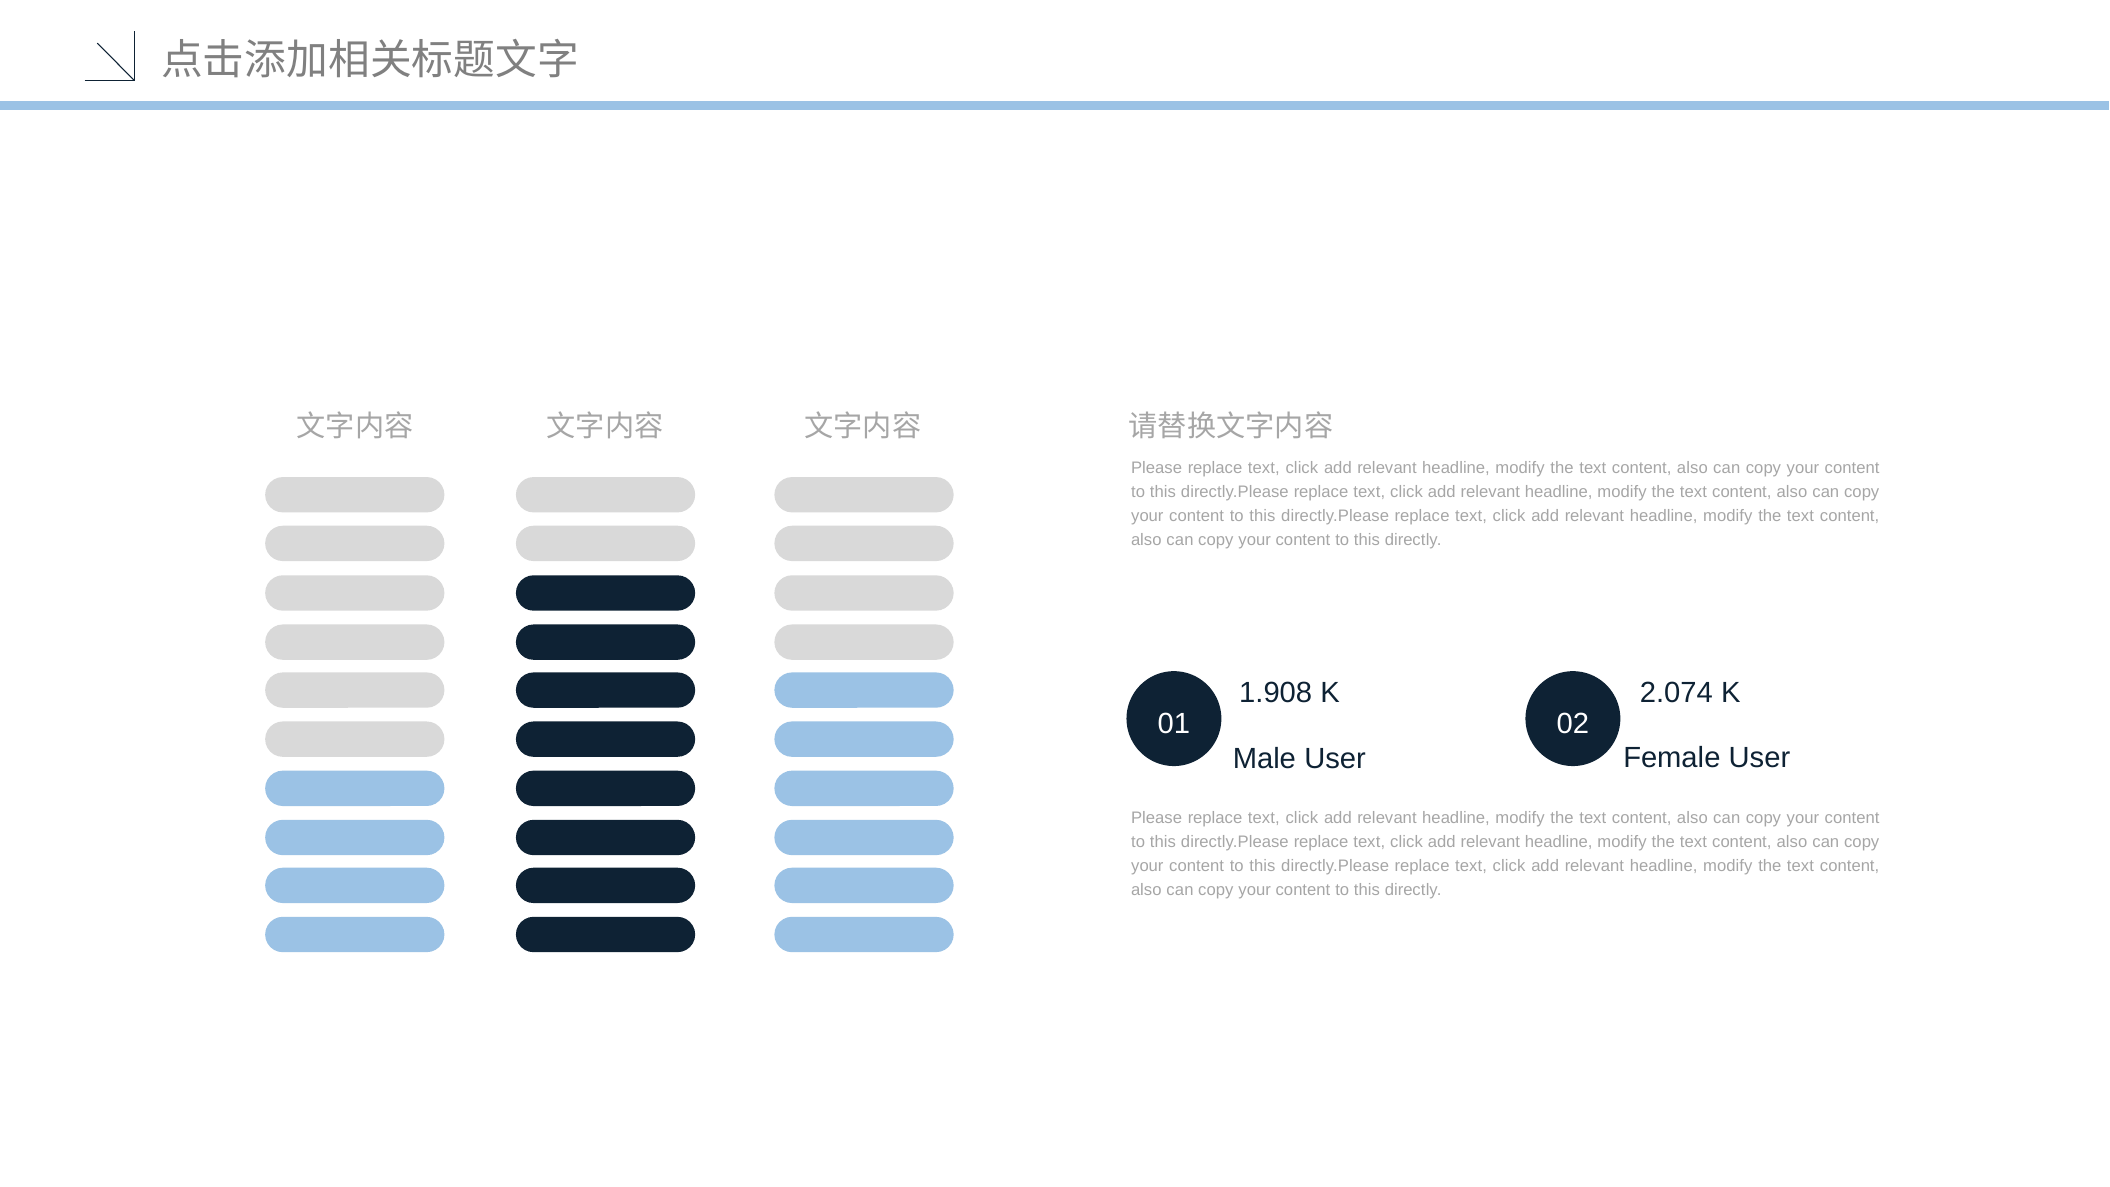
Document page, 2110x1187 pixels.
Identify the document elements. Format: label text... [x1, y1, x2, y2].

text_box Female User [1623, 730, 1791, 773]
text_box [264, 476, 445, 513]
text_box [773, 916, 955, 953]
text_box [515, 671, 696, 709]
text_box [515, 720, 696, 758]
text_box [773, 867, 955, 904]
text_box [264, 720, 445, 758]
text_box [515, 574, 696, 612]
text_box [264, 525, 445, 562]
text_box [515, 770, 696, 807]
text_box [773, 476, 955, 513]
text_box [515, 916, 696, 953]
text_box [773, 525, 955, 562]
text_box [264, 867, 445, 904]
text_box [773, 770, 955, 807]
text_box Male User [1232, 732, 1367, 775]
text_box [515, 623, 696, 661]
text_box [264, 623, 445, 661]
text_box [773, 819, 955, 856]
text_box 02 [1524, 670, 1622, 768]
text_box [264, 574, 445, 612]
text_box 1.908 K [1239, 666, 1341, 709]
text_box [773, 720, 955, 758]
text_box Please replace text, click add relevant headline, modify the text content, also can copy your content to this directly.Please replace text, click add relevant headline, modify the text content, also can copy your content to this directly.Please replace text, click add relevant headline, modify the text content, also can copy your content to this directly. [1130, 803, 1881, 899]
text_box 请替换文字内容 [1128, 400, 1801, 443]
text_box [515, 867, 696, 904]
text_box [773, 623, 955, 661]
text_box 文字内容 [524, 407, 687, 443]
text_box 文字内容 [781, 407, 944, 443]
text_box 文字内容 [274, 407, 437, 443]
text_box [264, 819, 445, 856]
text_box [264, 671, 445, 709]
text_box [264, 770, 445, 807]
text_box 01 [1125, 670, 1223, 768]
text_box [773, 574, 955, 612]
text_box [264, 916, 445, 953]
text_box [773, 671, 955, 709]
text_box Please replace text, click add relevant headline, modify the text content, also can copy your content to this directly.Please replace text, click add relevant headline, modify the text content, also can copy your content to this directly.Please replace text, click add relevant headline, modify the text content, also can copy your content to this directly. [1130, 453, 1881, 550]
text_box [515, 525, 696, 562]
text_box 点击添加相关标题文字 [145, 22, 630, 94]
text_box [515, 476, 696, 513]
text_box 2.074 K [1639, 666, 1741, 709]
text_box [515, 819, 696, 856]
